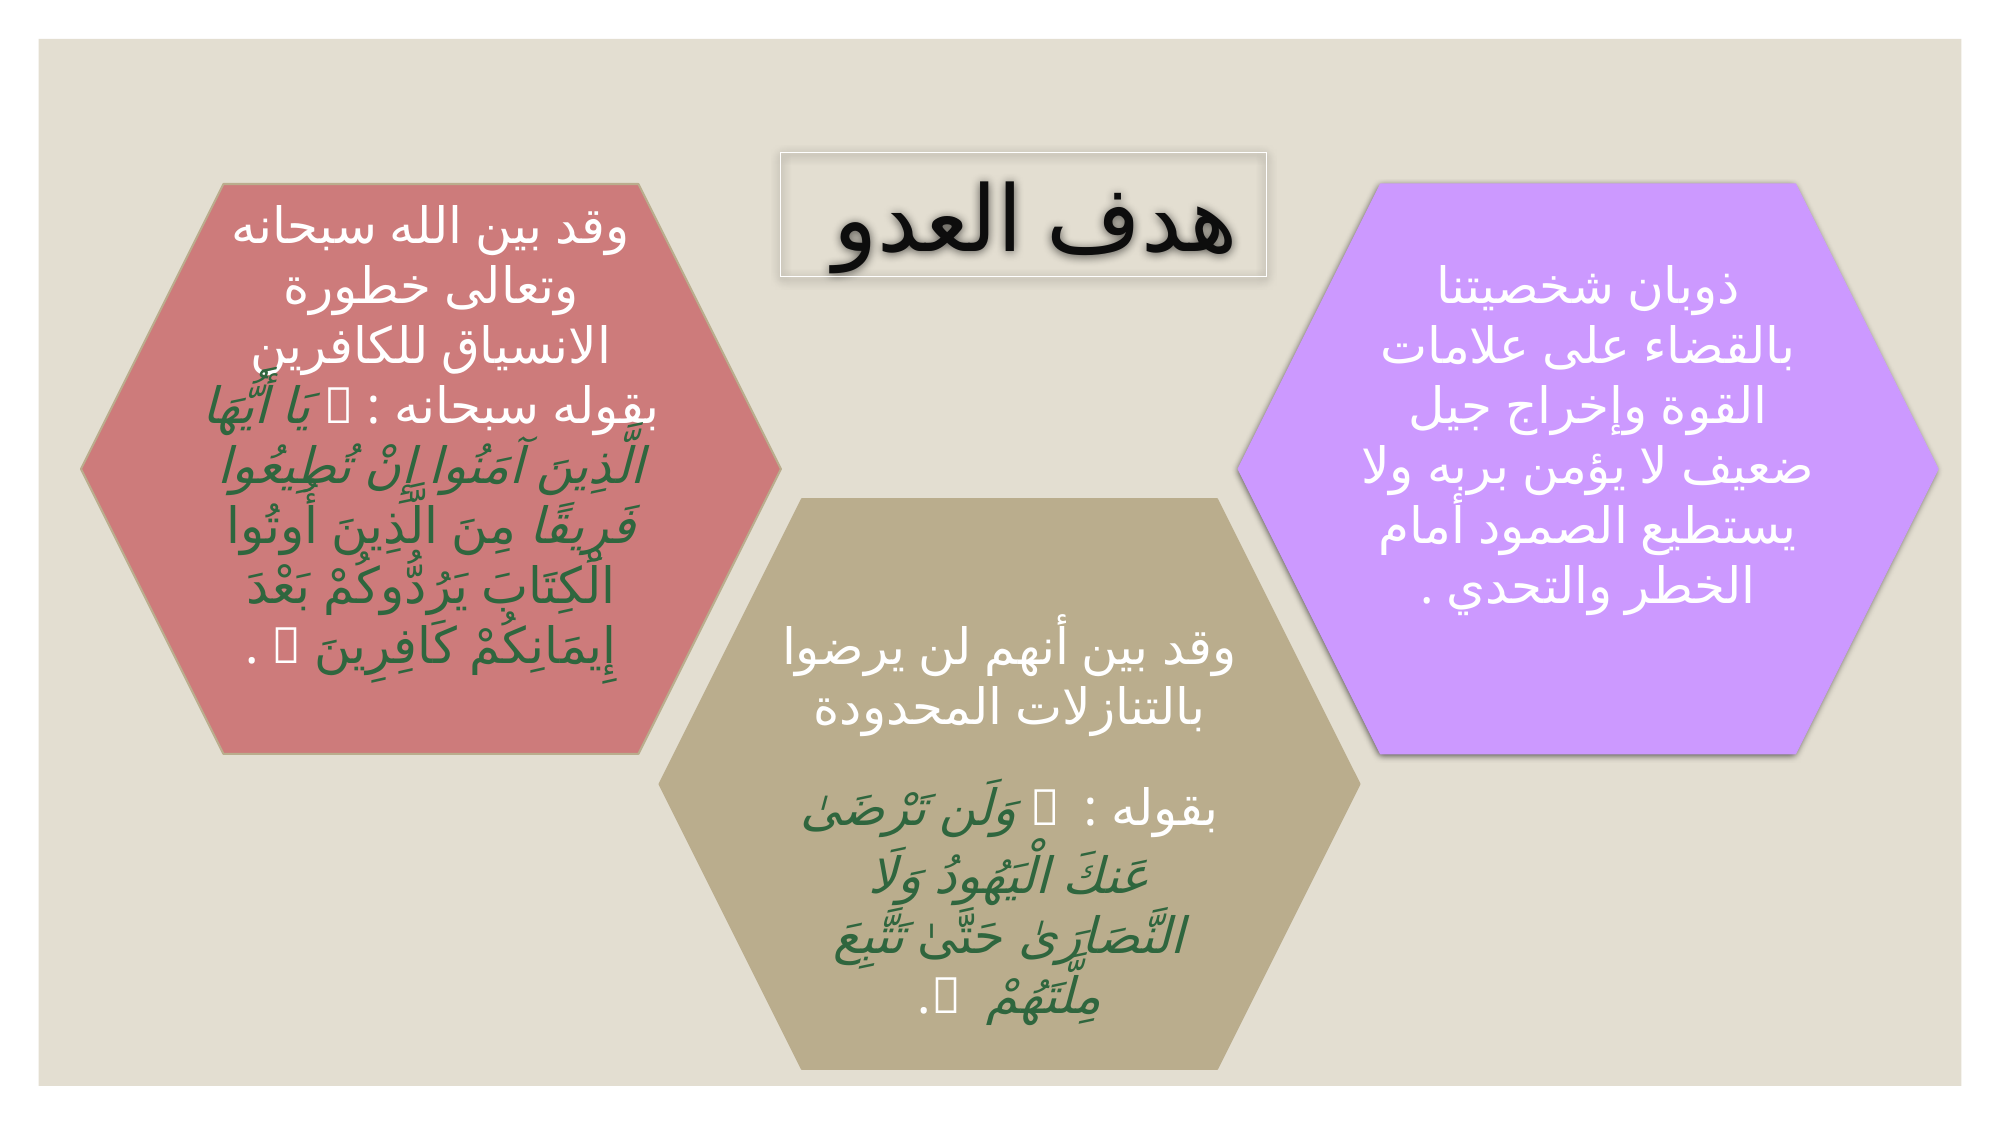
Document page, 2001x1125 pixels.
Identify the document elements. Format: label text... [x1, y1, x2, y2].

text_box هدف العدو [780, 152, 1267, 277]
text_box وقد بين أنهم لن يرضوا بالتنازلات المحدودة بقوله :  وَلَن تَرْضَىٰ عَنكَ الْيَهُودُ وَلَا النَّصَارَىٰ حَتَّىٰ تَتَّبِعَ مِلَّتَهُمْ . [658, 498, 1361, 1070]
text_box ذوبان شخصيتنا بالقضاء على علامات القوة وإخراج جيل ضعيف لا يؤمن بربه ولا يستطيع الصمود أمام الخطر والتحدي . [1237, 183, 1939, 755]
text_box وقد بين الله سبحانه وتعالى خطورة الانسياق للكافرين بقوله سبحانه :  يَا أَيُّهَا الَّذِينَ آمَنُوا إِنْ تُطِيعُوا فَرِيقًا مِنَ الَّذِينَ أُوتُوا الْكِتَابَ يَرُدُّوكُمْ بَعْدَ إِيمَانِكُمْ كَافِرِينَ  . [80, 182, 782, 755]
